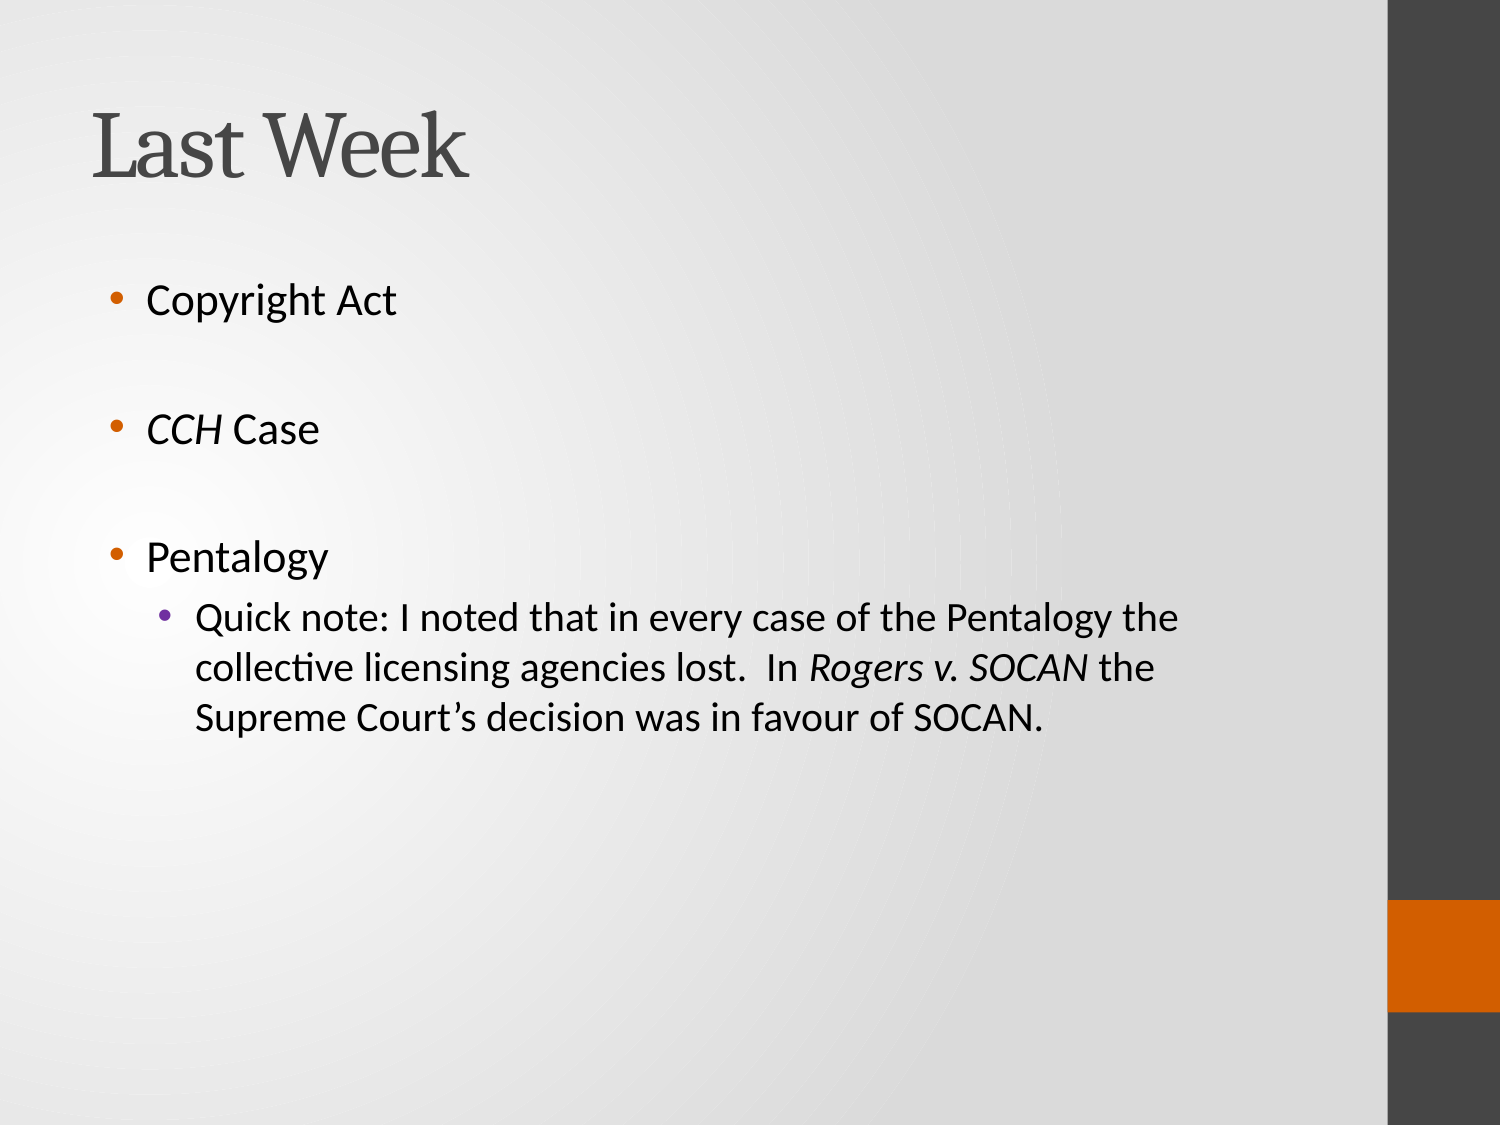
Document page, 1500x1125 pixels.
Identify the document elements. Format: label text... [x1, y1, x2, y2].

title Last Week [75, 45, 1325, 233]
list Copyright Act CCH Case Pentalogy Quick note: I noted that in every case of the Pentalogy the collective licensing agencies lost. In Rogers v. SOCAN the Supreme Court’s decision was in favour of SOCAN. [75, 262, 1325, 1050]
